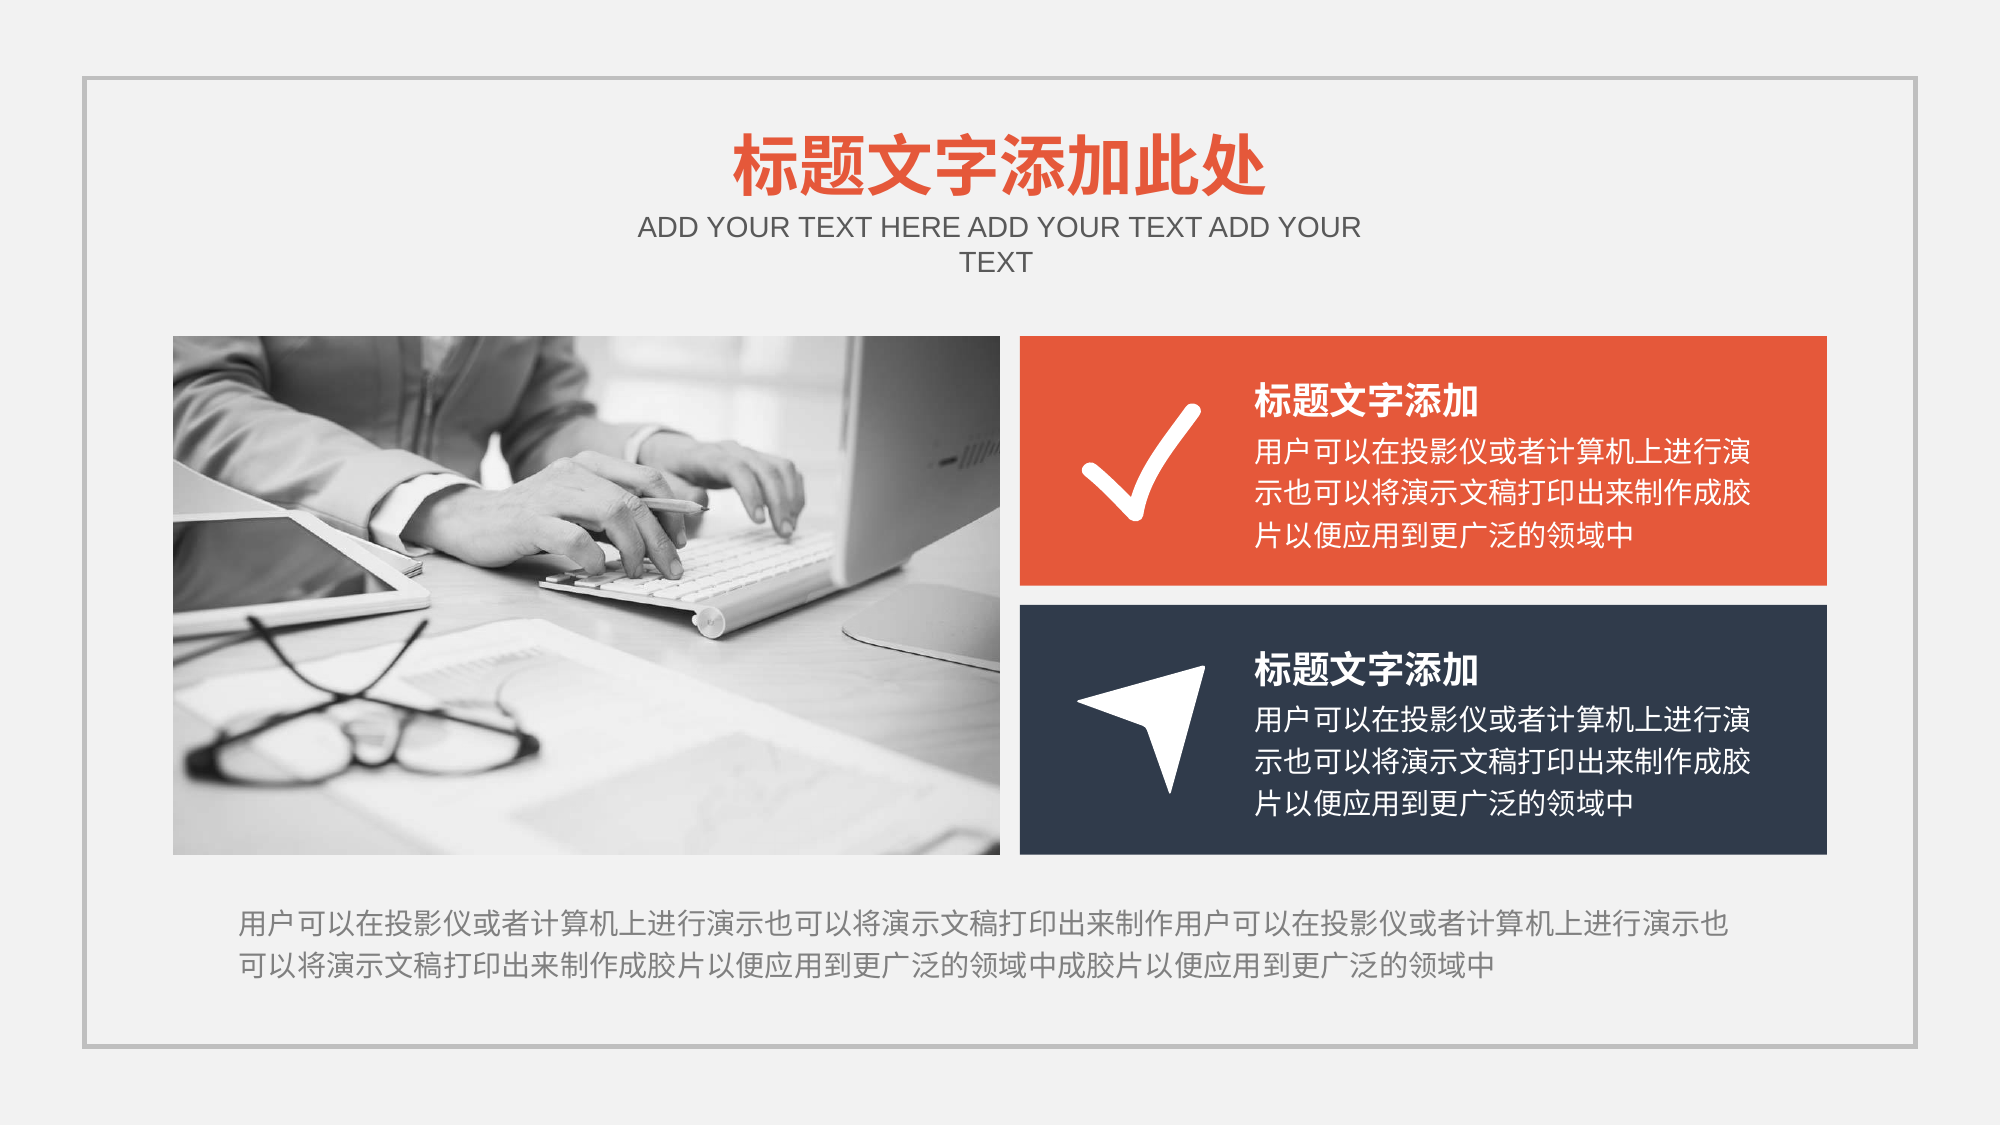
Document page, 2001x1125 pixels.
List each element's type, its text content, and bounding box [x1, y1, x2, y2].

text_box [1080, 402, 1202, 523]
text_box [1239, 360, 1793, 561]
text_box 用户可以在投影仪或者计算机上进行演示也可以将演示文稿打印出来制作用户可以在投影仪或者计算机上进行演示也可以将演示文稿打印出来制作成胶片以便应用到更广泛的领域中成胶片以便应用到更广泛的领域中 [223, 890, 1762, 990]
text_box 标题文字添加此处 [718, 116, 1282, 201]
text_box [1019, 335, 1828, 587]
text_box ADD YOUR TEXT HERE ADD YOUR TEXT ADD YOUR TEXT [599, 201, 1401, 286]
text_box [1019, 604, 1828, 856]
picture [173, 336, 1000, 855]
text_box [1239, 629, 1793, 830]
text_box [1075, 664, 1207, 796]
